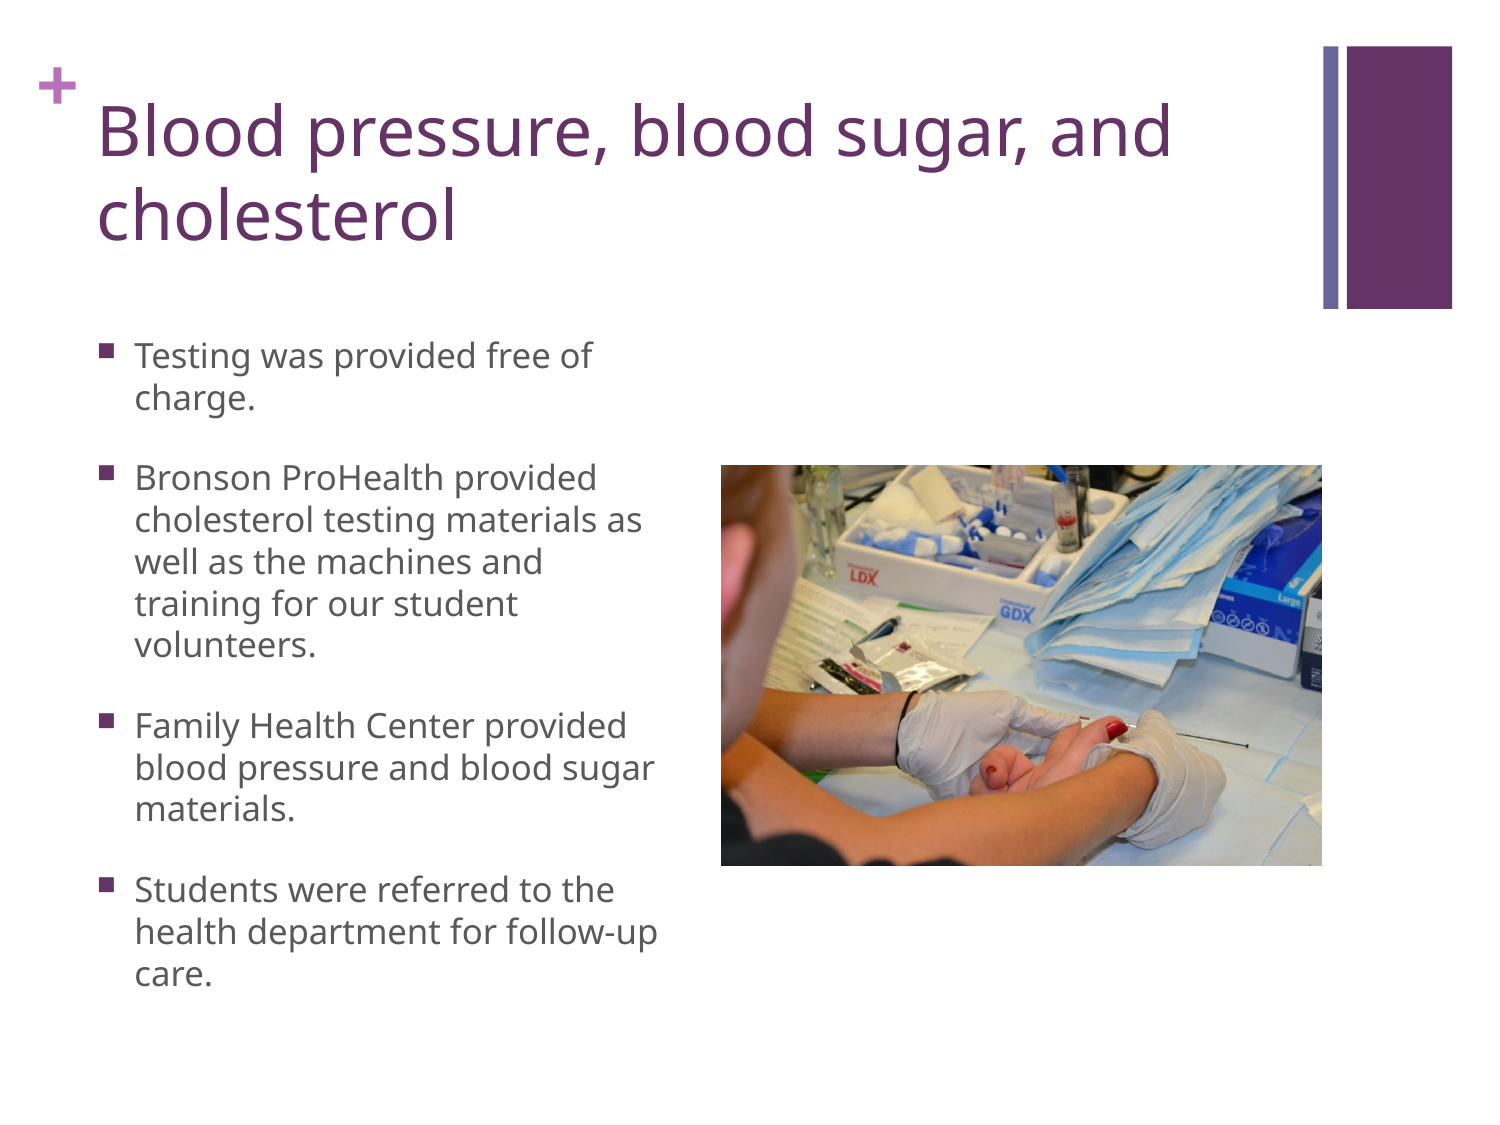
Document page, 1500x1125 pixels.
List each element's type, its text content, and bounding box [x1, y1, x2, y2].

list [721, 464, 1323, 866]
title Blood pressure, blood sugar, and cholesterol [81, 79, 1322, 263]
list Testing was provided free of charge. Bronson ProHealth provided cholesterol testing materials as well as the machines and training for our student volunteers. Family Health Center provided blood pressure and blood sugar materials. Students were referred to the health department for follow-up care. [81, 325, 682, 1005]
